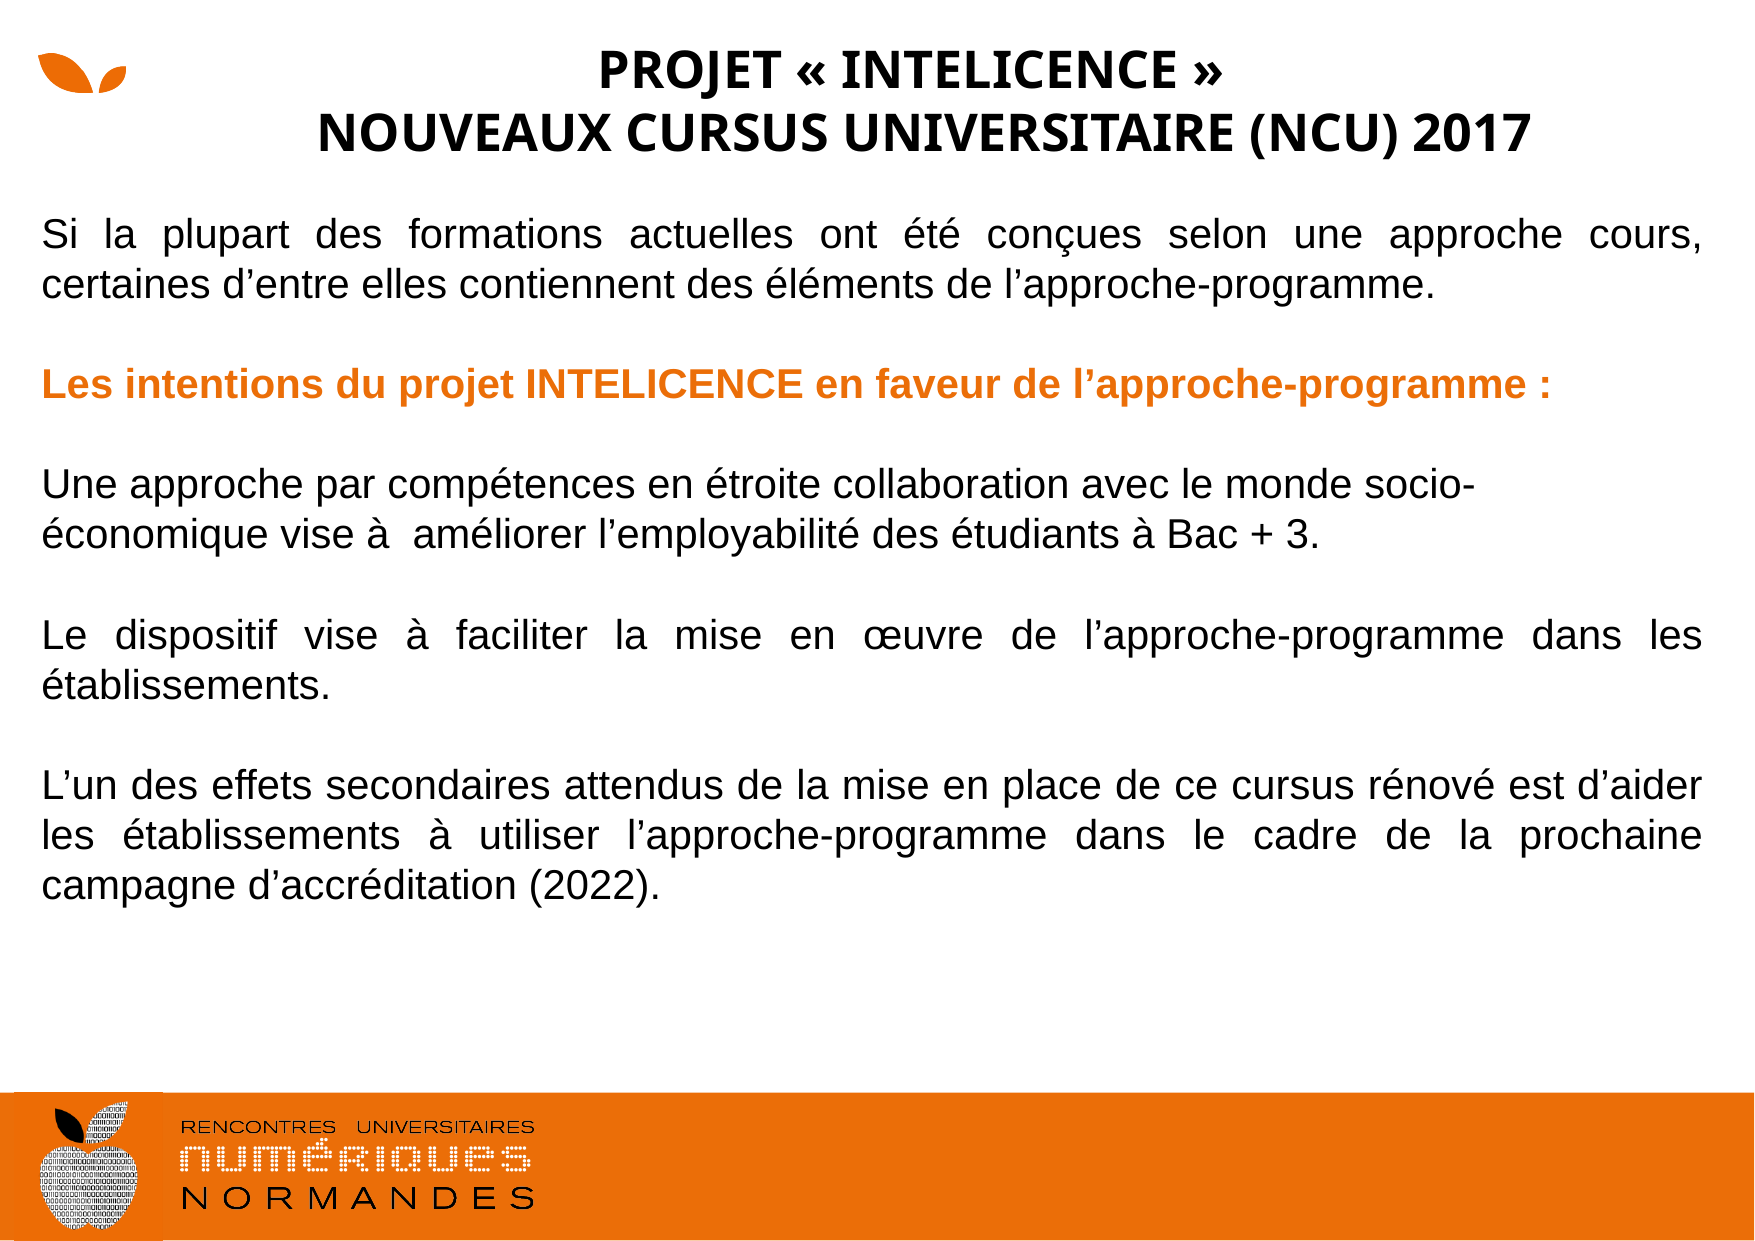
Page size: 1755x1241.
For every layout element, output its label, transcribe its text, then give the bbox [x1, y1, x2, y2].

title Projet « Intelicence » Nouveaux cursus universitaire (NCU) 2017 [144, 29, 1704, 195]
picture [14, 1092, 163, 1241]
list Si la plupart des formations actuelles ont été conçues selon une approche cours, certaines d’entre elles contiennent des éléments de l’approche-programme. Les intentions du projet INTELICENCE en faveur de l’approche-programme : Une approche par compétences en étroite collaboration avec le monde socio-économique vise à améliorer l’employabilité des étudiants à Bac + 3. Le dispositif vise à faciliter la mise en œuvre de l’approche-programme dans les établissements. L’un des effets secondaires attendus de la mise en place de ce cursus rénové est d’aider les établissements à utiliser l’approche-programme dans le cadre de la prochaine campagne d’accréditation (2022). [41, 206, 1704, 1070]
picture [180, 1118, 541, 1217]
picture [38, 53, 126, 93]
